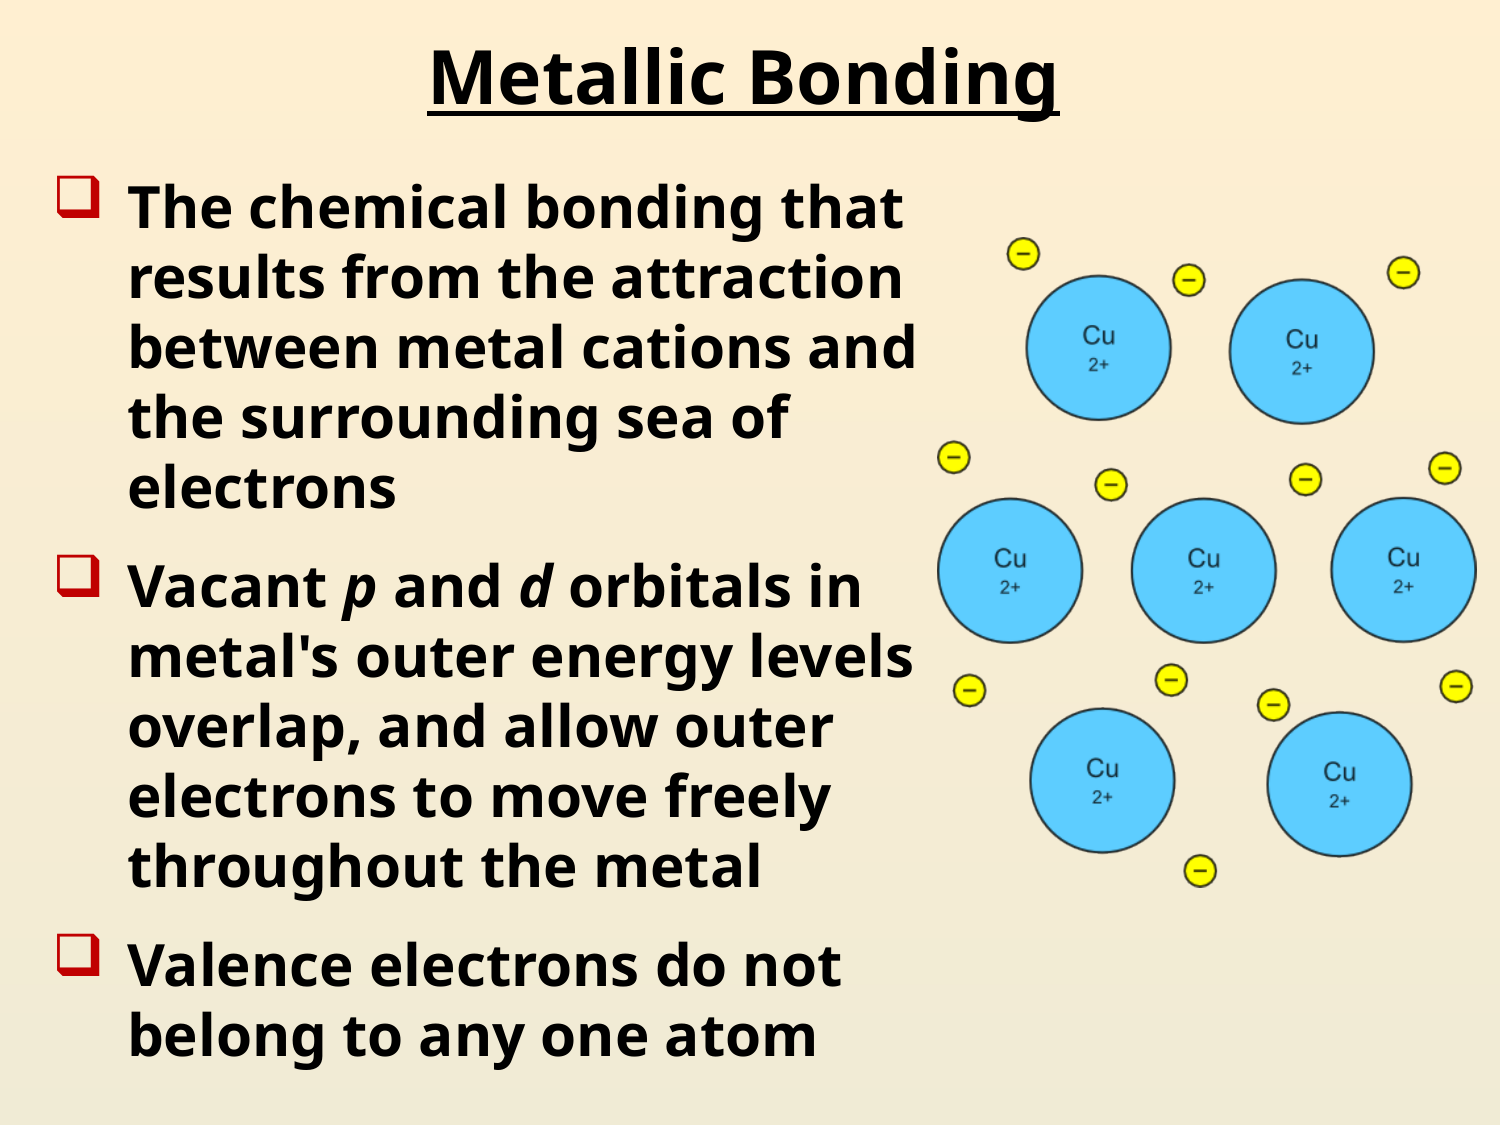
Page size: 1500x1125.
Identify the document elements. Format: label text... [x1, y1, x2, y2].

title Metallic Bonding [112, 0, 1376, 151]
picture [937, 237, 1478, 888]
text_box The chemical bonding that results from the attraction between metal cations and the surrounding sea of electrons Vacant p and d orbitals in metal's outer energy levels overlap, and allow outer electrons to move freely throughout the metal Valence electrons do not belong to any one atom [37, 162, 1038, 1076]
